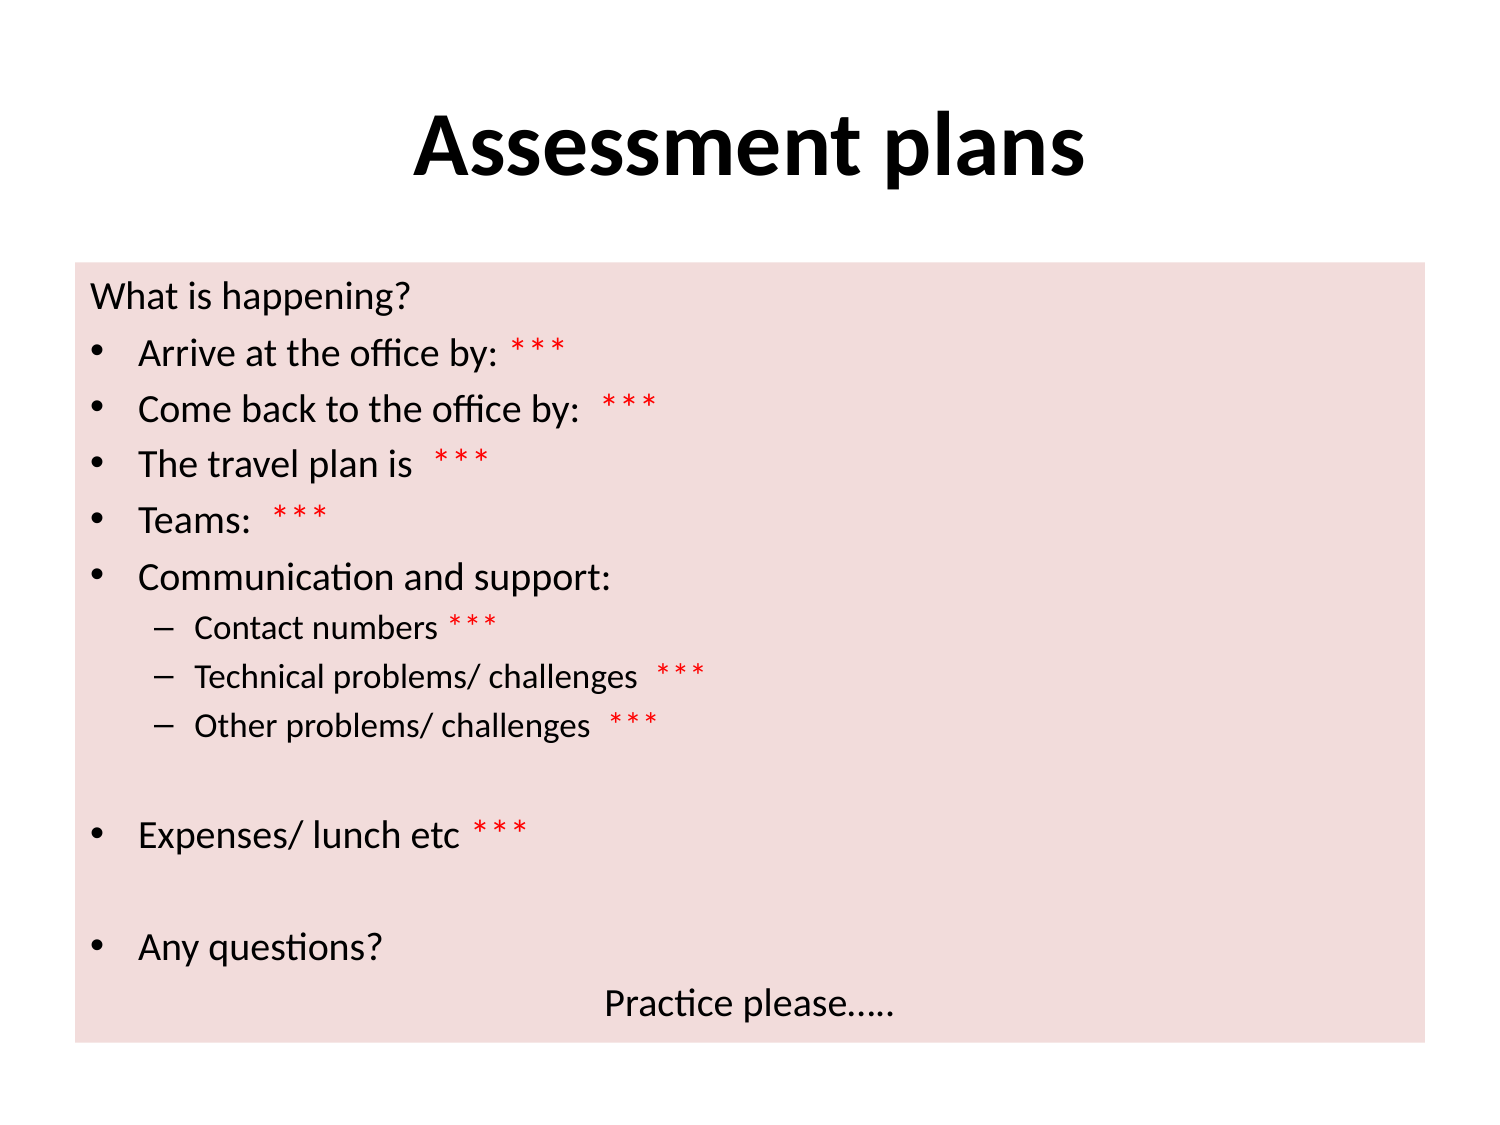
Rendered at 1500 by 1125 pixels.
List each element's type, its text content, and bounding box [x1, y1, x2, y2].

title Assessment plans [75, 45, 1425, 233]
list What is happening? Arrive at the office by: *** Come back to the office by: *** The travel plan is *** Teams: *** Communication and support: Contact numbers *** Technical problems/ challenges *** Other problems/ challenges *** Expenses/ lunch etc *** Any questions? Practice please….. [75, 262, 1425, 1043]
